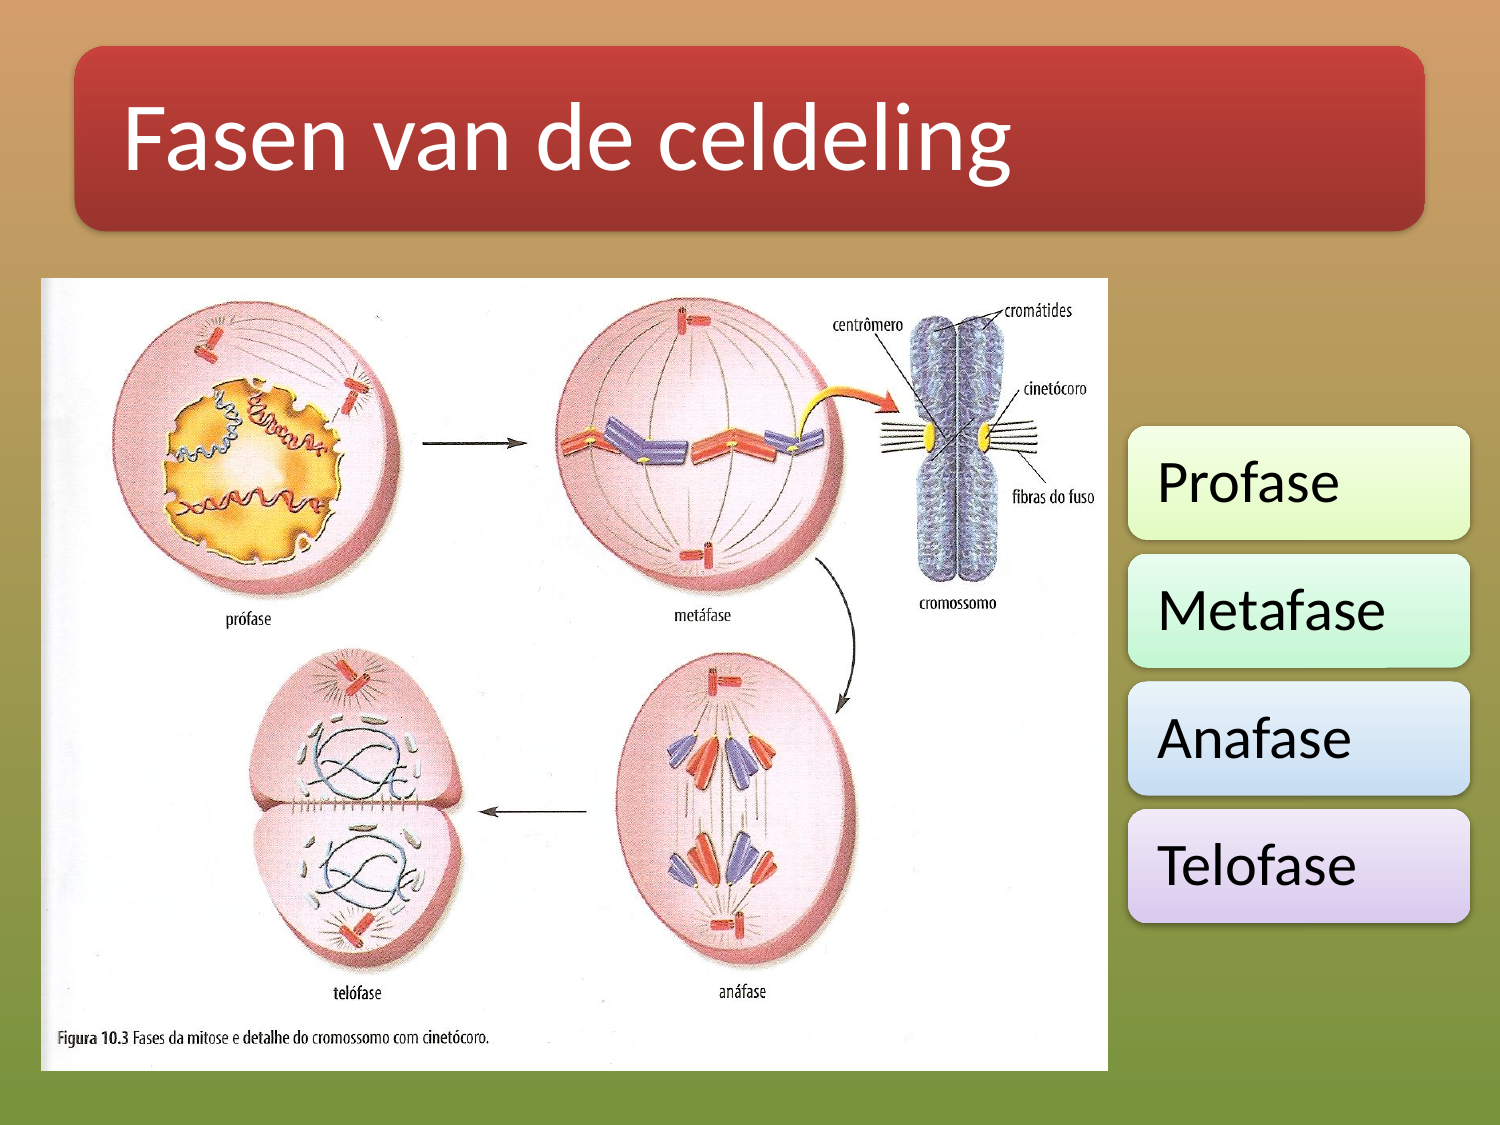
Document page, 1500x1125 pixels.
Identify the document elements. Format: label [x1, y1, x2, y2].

list [1127, 420, 1471, 929]
picture [40, 278, 1109, 1071]
text_box [74, 44, 1426, 233]
